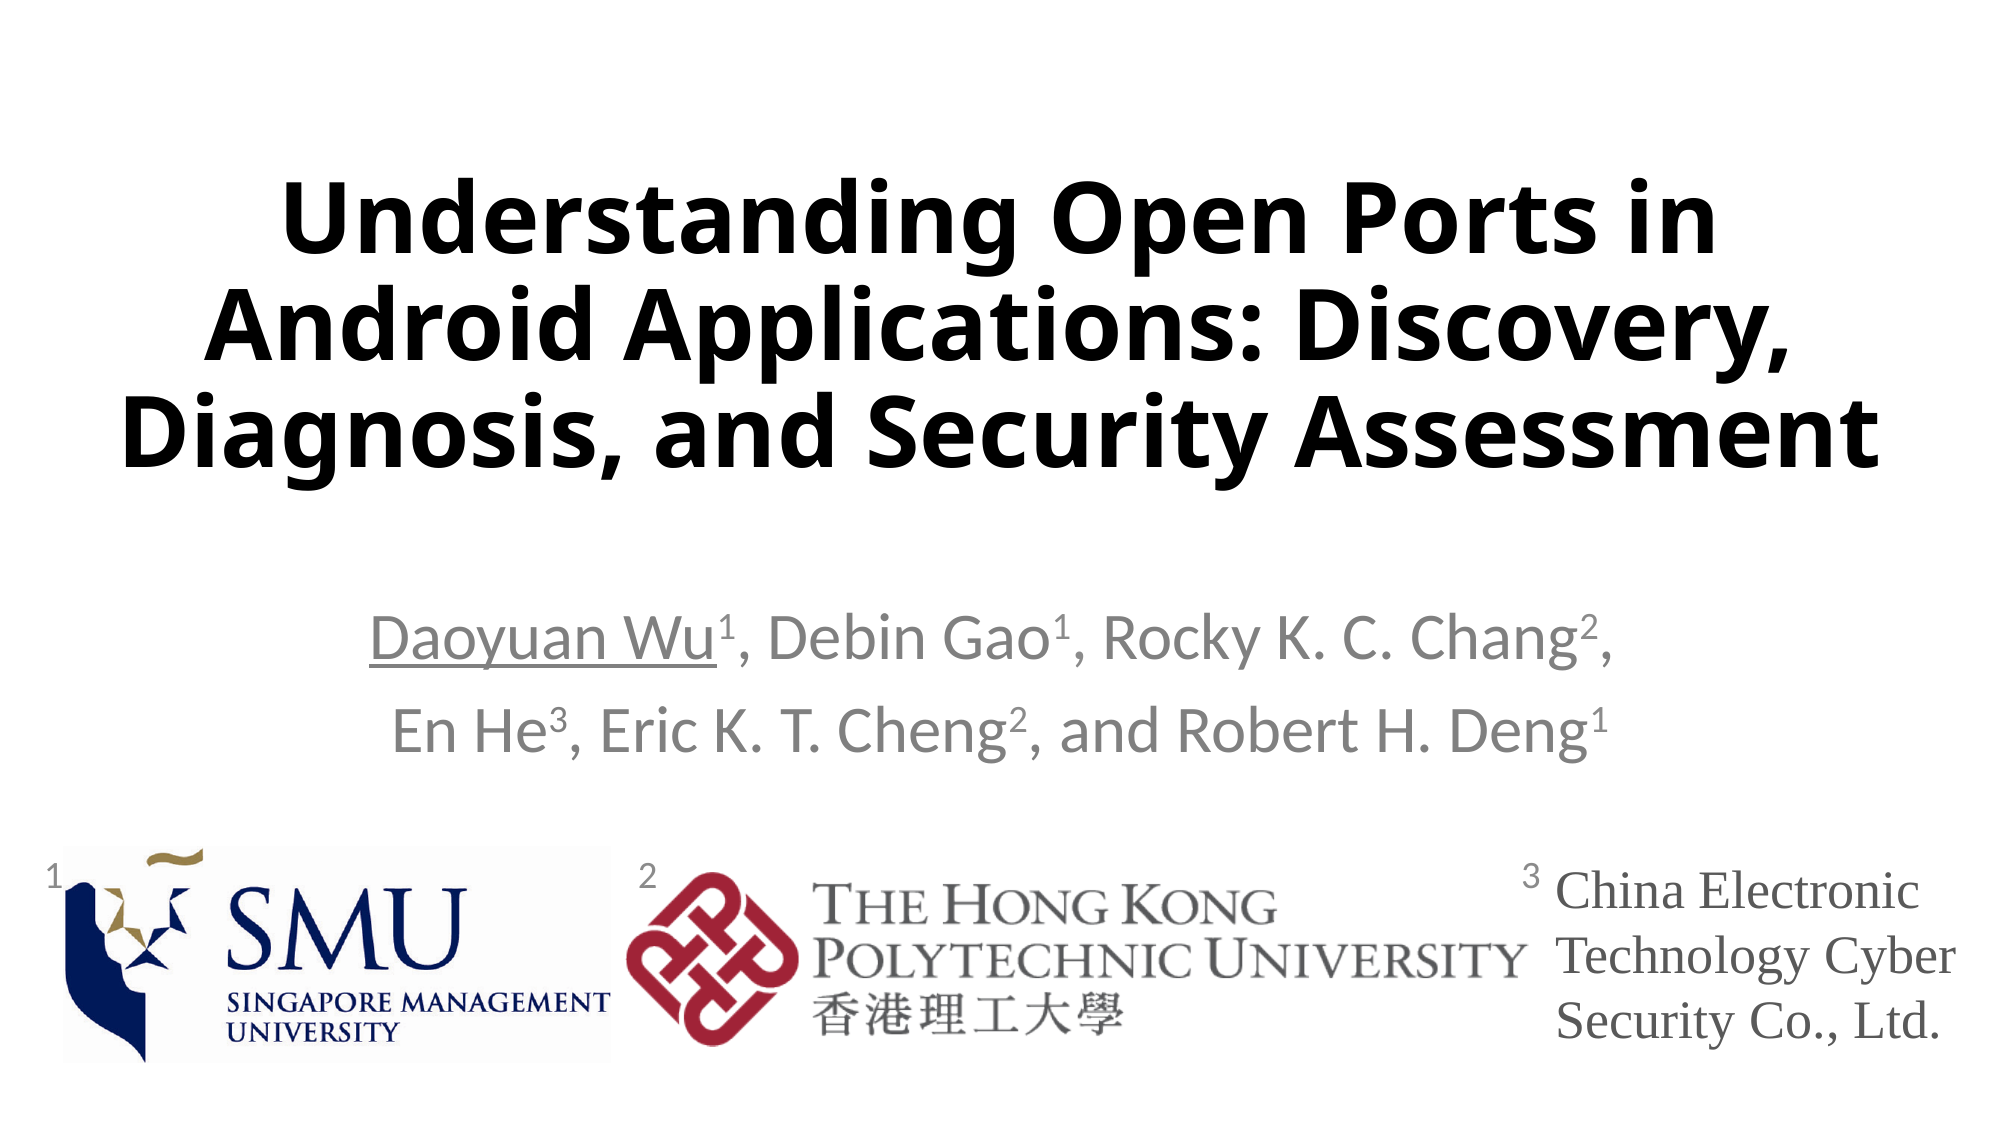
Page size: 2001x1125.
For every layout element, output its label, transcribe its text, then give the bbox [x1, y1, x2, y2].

text_box 3 [1440, 834, 1541, 929]
title Understanding Open Ports in Android Applications: Discovery, Diagnosis, and Security Assessment [68, 160, 1932, 553]
subtitle Daoyuan Wu1, Debin Gao1, Rocky K. C. Chang2, En He3, Eric K. T. Cheng2, and Robert H. Deng1 [249, 594, 1750, 791]
text_box China Electronic Technology Cyber Security Co., Ltd. [1540, 847, 1977, 1058]
picture [625, 872, 1529, 1047]
text_box 1 [14, 834, 64, 929]
text_box 2 [557, 834, 658, 929]
picture [63, 846, 611, 1063]
